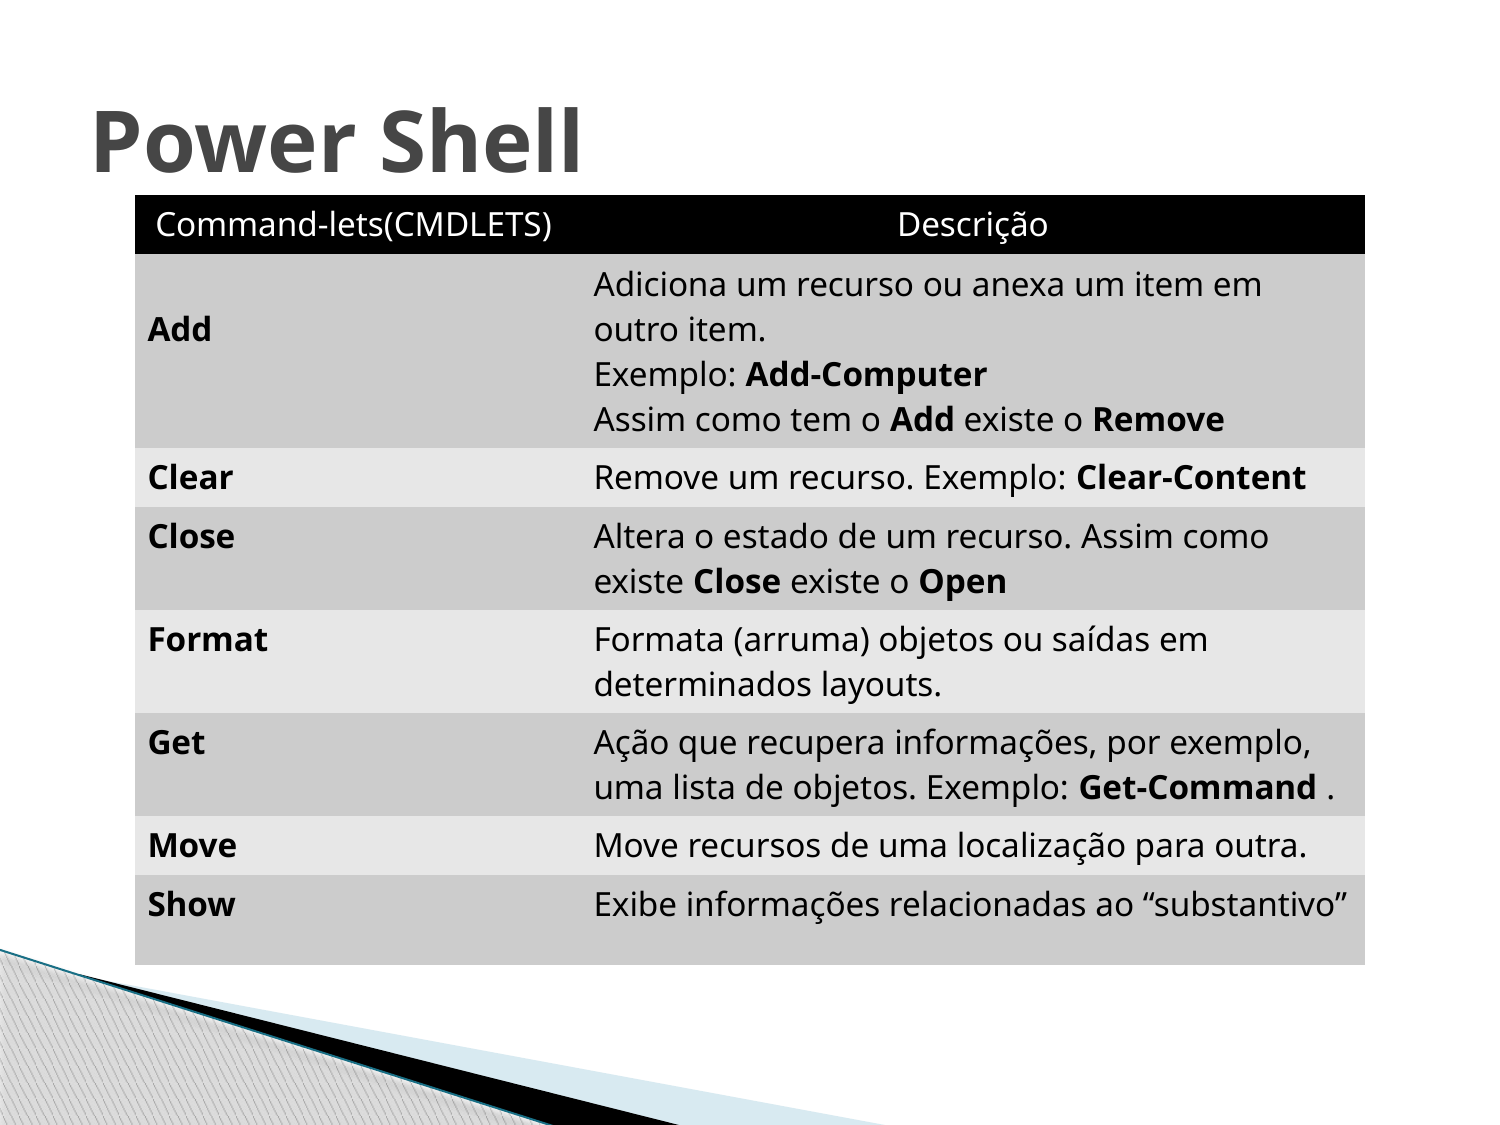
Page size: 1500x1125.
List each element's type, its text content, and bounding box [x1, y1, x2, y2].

table_header Command-lets(CMDLETS) [135, 233, 581, 254]
table_cell Remove um recurso. Exemplo: Clear-Content [581, 448, 1365, 507]
table_cell Close [135, 507, 581, 610]
table_cell Format [135, 610, 581, 713]
table_cell Add [135, 254, 581, 448]
table_cell Move [135, 816, 581, 875]
table_cell Get [135, 713, 581, 816]
table_cell Formata (arruma) objetos ou saídas em determinados layouts. [581, 610, 1365, 713]
table_cell Altera o estado de um recurso. Assim como existe Close existe o Open [581, 507, 1365, 610]
table_cell Ação que recupera informações, por exemplo, uma lista de objetos. Exemplo: Get-Command . [581, 713, 1365, 816]
table_cell Show [135, 875, 581, 965]
table_cell Move recursos de uma localização para outra. [581, 816, 1365, 875]
table_cell Adiciona um recurso ou anexa um item em outro item. Exemplo: Add-Computer Assim como tem o Add existe o Remove [581, 254, 1365, 448]
table_cell Exibe informações relacionadas ao “substantivo” [581, 875, 1365, 965]
title Power Shell [75, 45, 1425, 233]
table_cell Clear [135, 448, 581, 507]
table_header Descrição [581, 233, 1365, 254]
